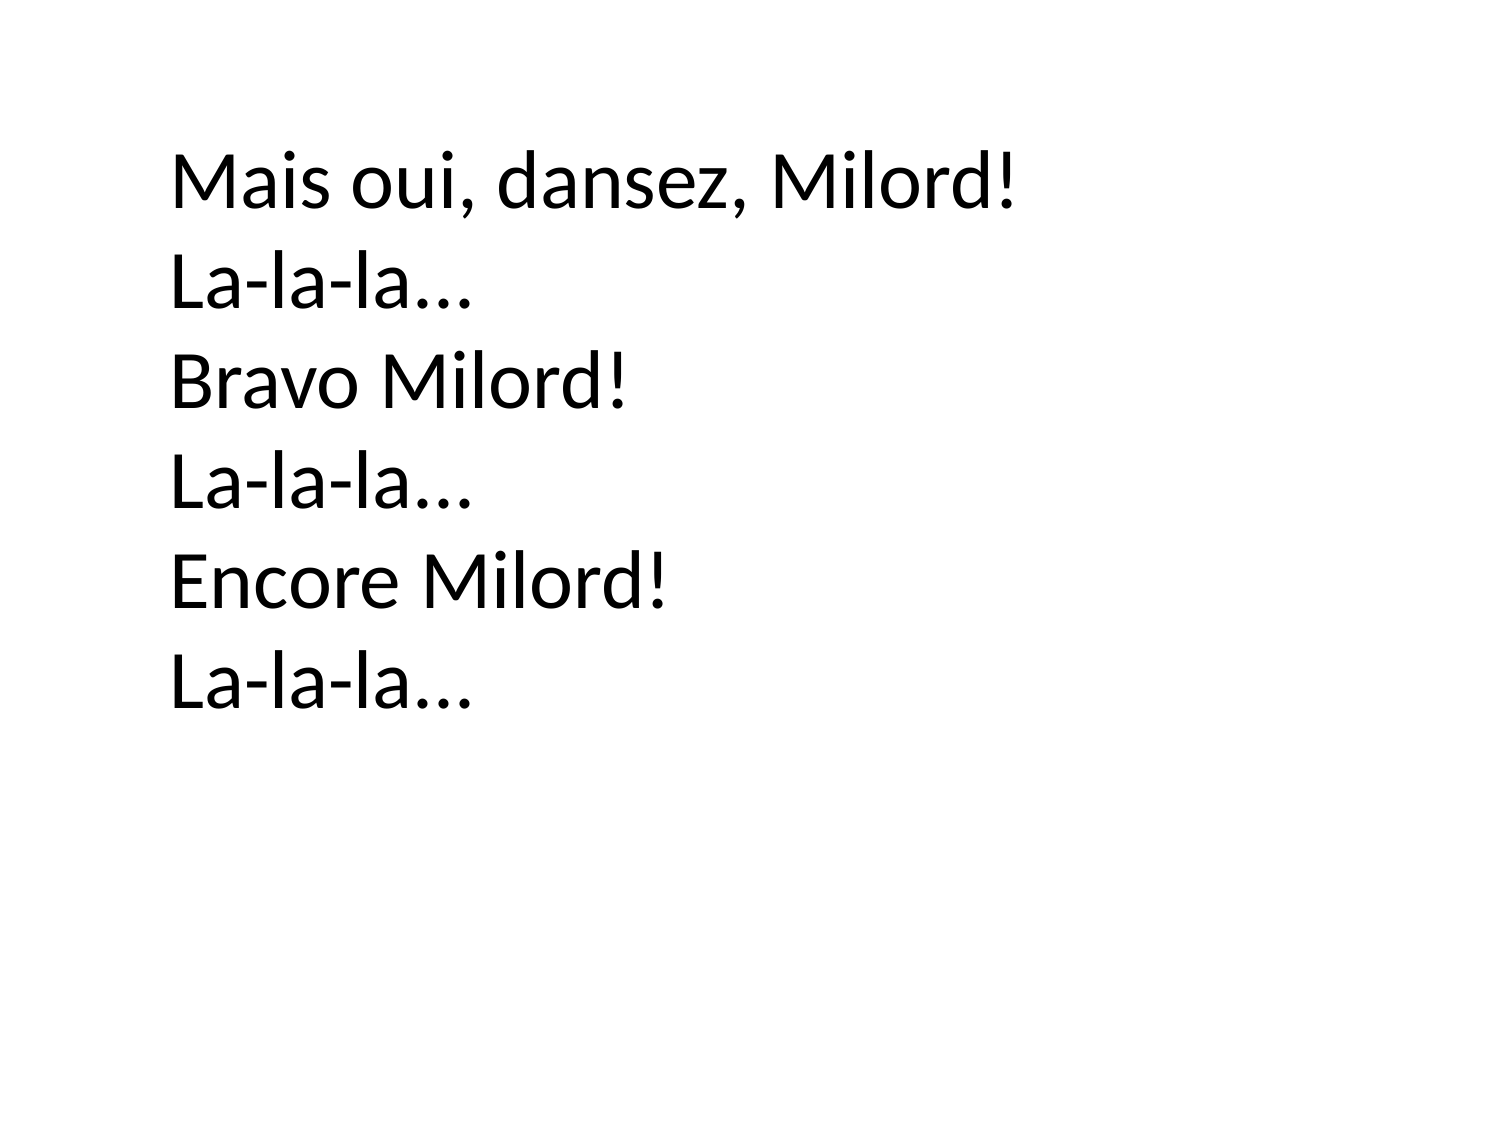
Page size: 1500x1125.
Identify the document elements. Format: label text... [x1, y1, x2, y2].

text_box Mais oui, dansez, Milord! La-la-la... Bravo Milord! La-la-la... Encore Milord! La-la-la... [154, 117, 1038, 1125]
